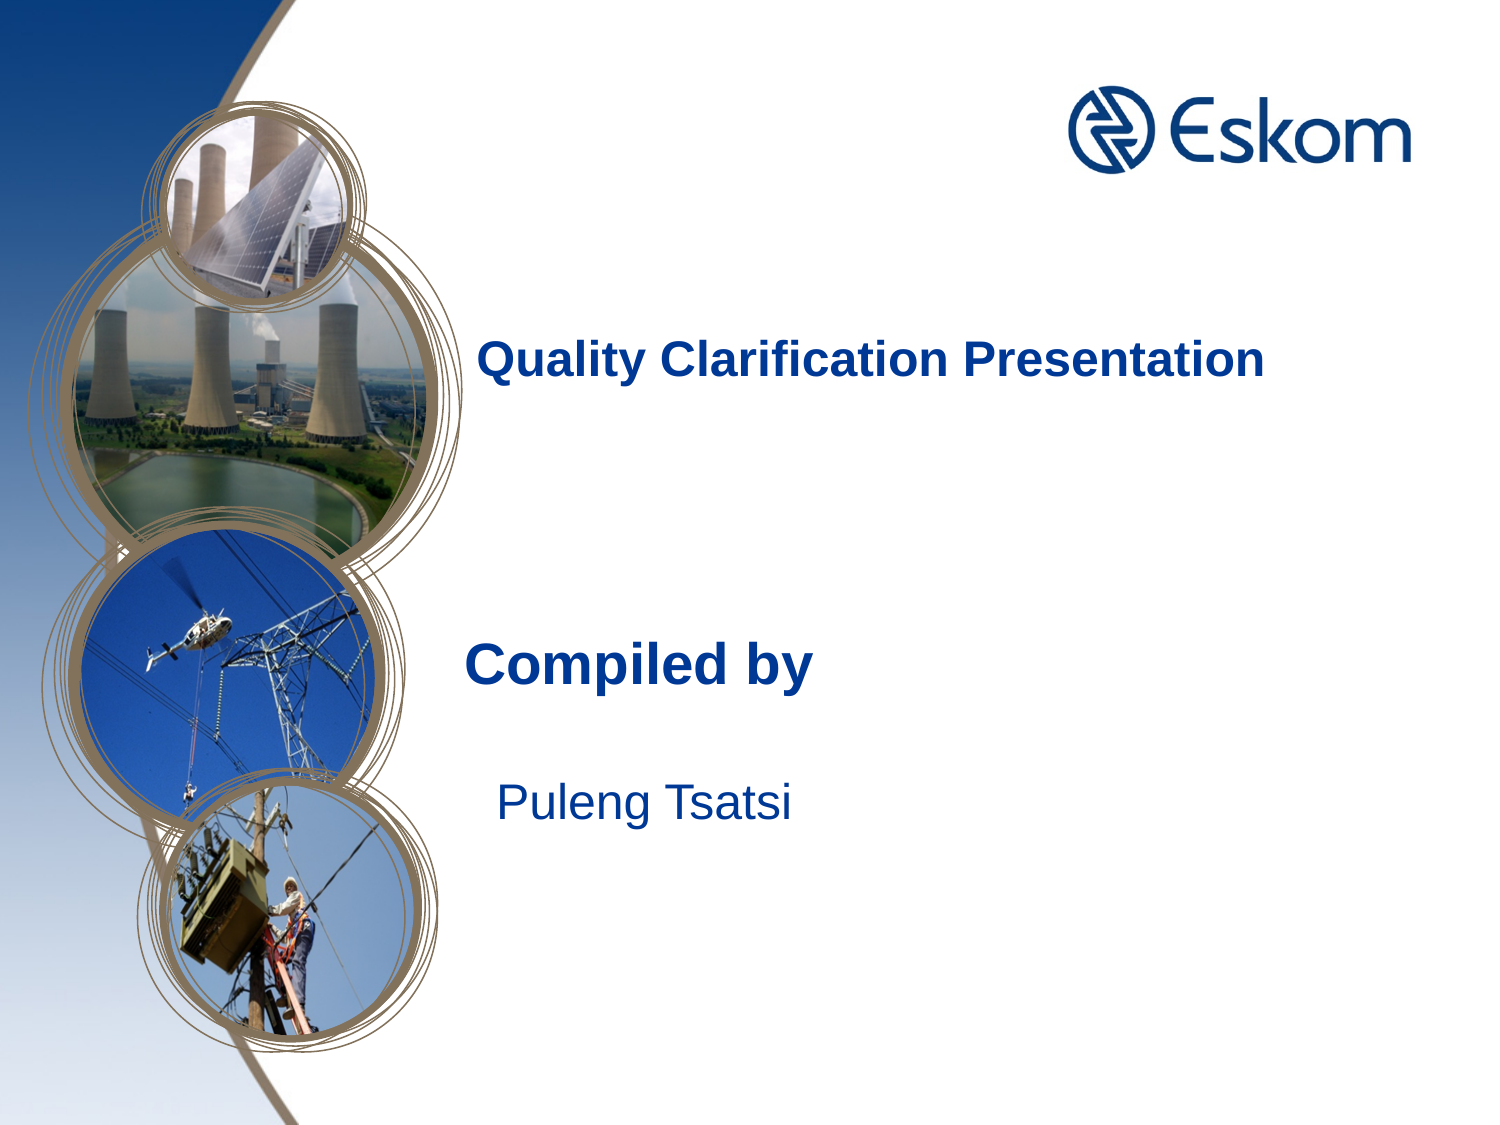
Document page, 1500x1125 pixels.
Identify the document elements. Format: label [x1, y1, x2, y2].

text_box [27, 196, 462, 607]
text_box [141, 101, 367, 313]
text_box [137, 768, 438, 1053]
text_box [41, 506, 406, 850]
text_box [0, 0, 1500, 1125]
